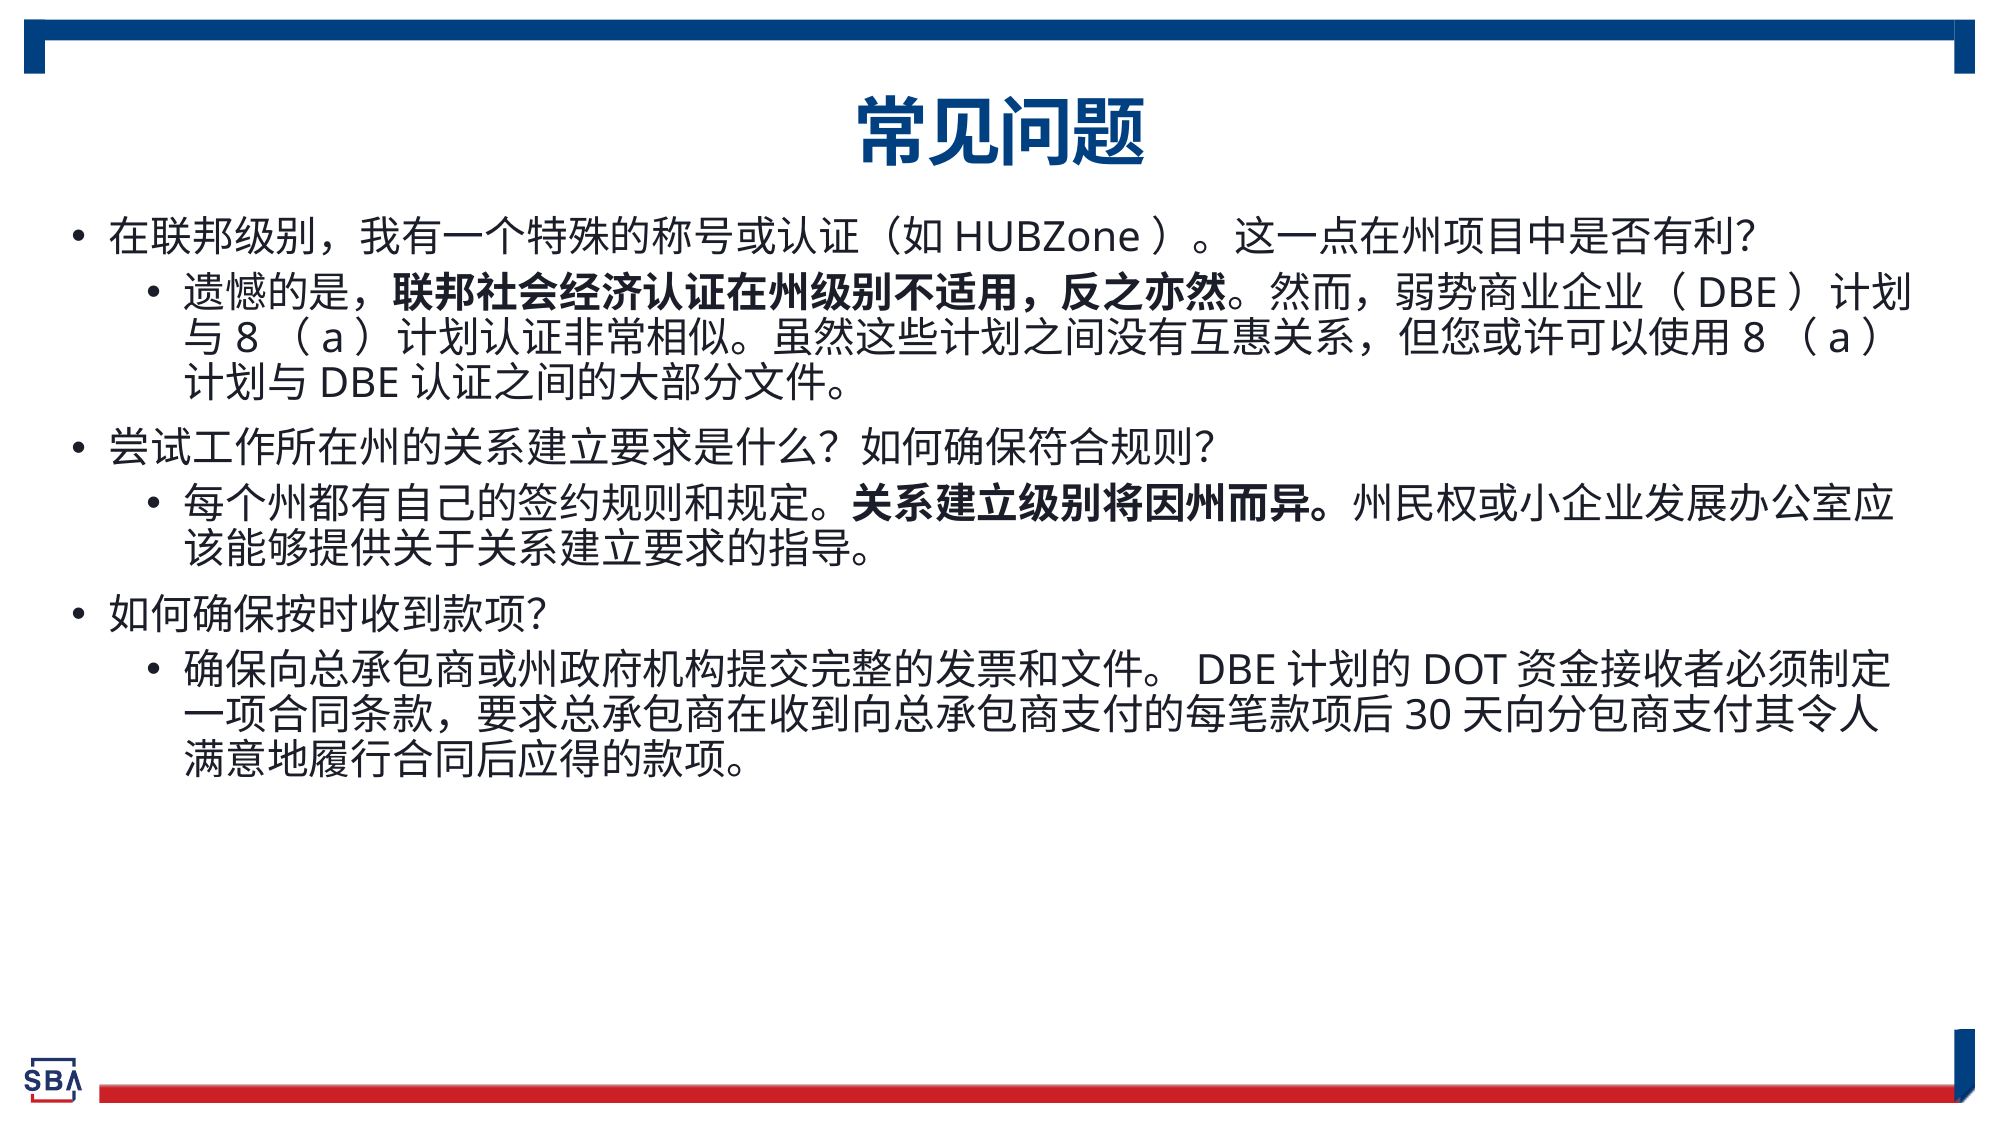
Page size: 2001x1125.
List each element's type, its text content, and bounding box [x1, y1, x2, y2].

title 常见问题 [137, 87, 1863, 186]
list 在联邦级别，我有一个特殊的称号或认证（如HUBZone）。这一点在州项目中是否有利？ 遗憾的是，联邦社会经济认证在州级别不适用，反之亦然。然而，弱势商业企业（DBE）计划与8（a）计划认证非常相似。虽然这些计划之间没有互惠关系，但您或许可以使用8（a）计划与DBE认证之间的大部分文件。 尝试工作所在州的关系建立要求是什么？如何确保符合规则？ 每个州都有自己的签约规则和规定。关系建立级别将因州而异。州民权或小企业发展办公室应该能够提供关于关系建立要求的指导。 如何确保按时收到款项？ 确保向总承包商或州政府机构提交完整的发票和文件。DBE计划的DOT资金接收者必须制定一项合同条款，要求总承包商在收到向总承包商支付的每笔款项后30天向分包商支付其令人满意地履行合同后应得的款项。 [56, 208, 1937, 994]
